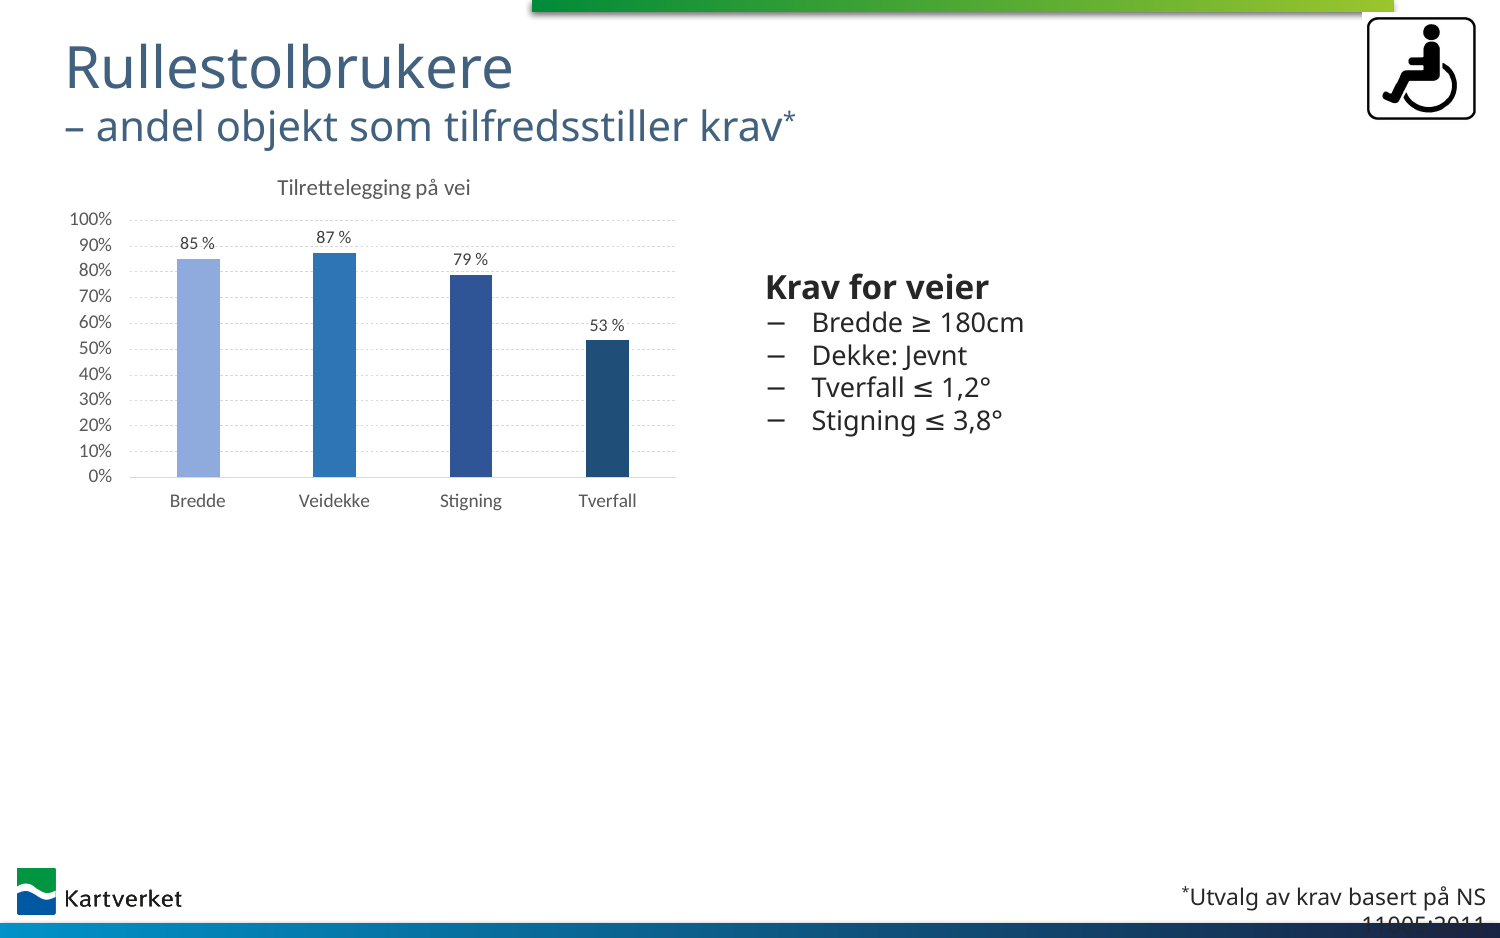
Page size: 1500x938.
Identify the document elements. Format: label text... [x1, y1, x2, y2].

picture [1362, 12, 1481, 126]
text_box Rullestolbrukere – andel objekt som tilfredsstiller krav* [49, 25, 1431, 158]
text_box Krav for veier Bredde ≥ 180cm Dekke: Jevnt Tverfall ≤ 1,2° Stigning ≤ 3,8° [750, 258, 1234, 444]
picture [62, 166, 687, 519]
text_box *Utvalg av krav basert på NS 11005:2011 [1068, 873, 1500, 938]
